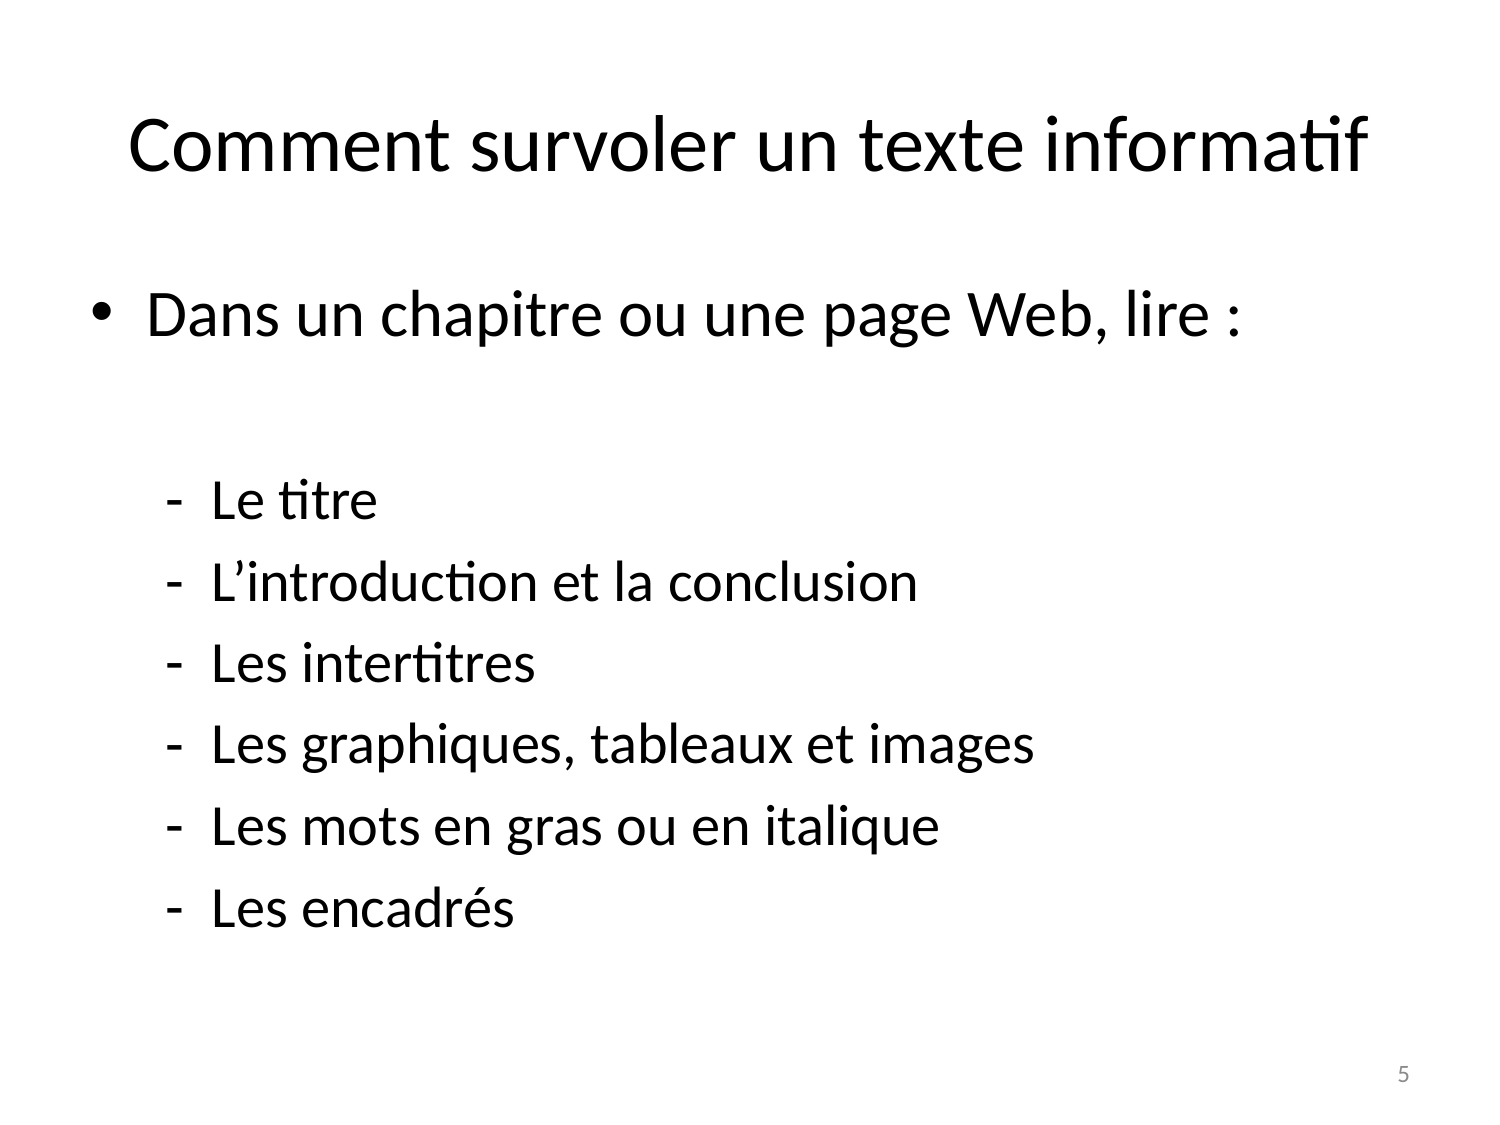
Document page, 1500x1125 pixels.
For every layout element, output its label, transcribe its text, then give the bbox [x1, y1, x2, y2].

slide_number 5 [1074, 1042, 1425, 1103]
list Dans un chapitre ou une page Web, lire : Le titre L’introduction et la conclusion Les intertitres Les graphiques, tableaux et images Les mots en gras ou en italique Les encadrés [75, 262, 1459, 1071]
title Comment survoler un texte informatif [75, 45, 1425, 233]
